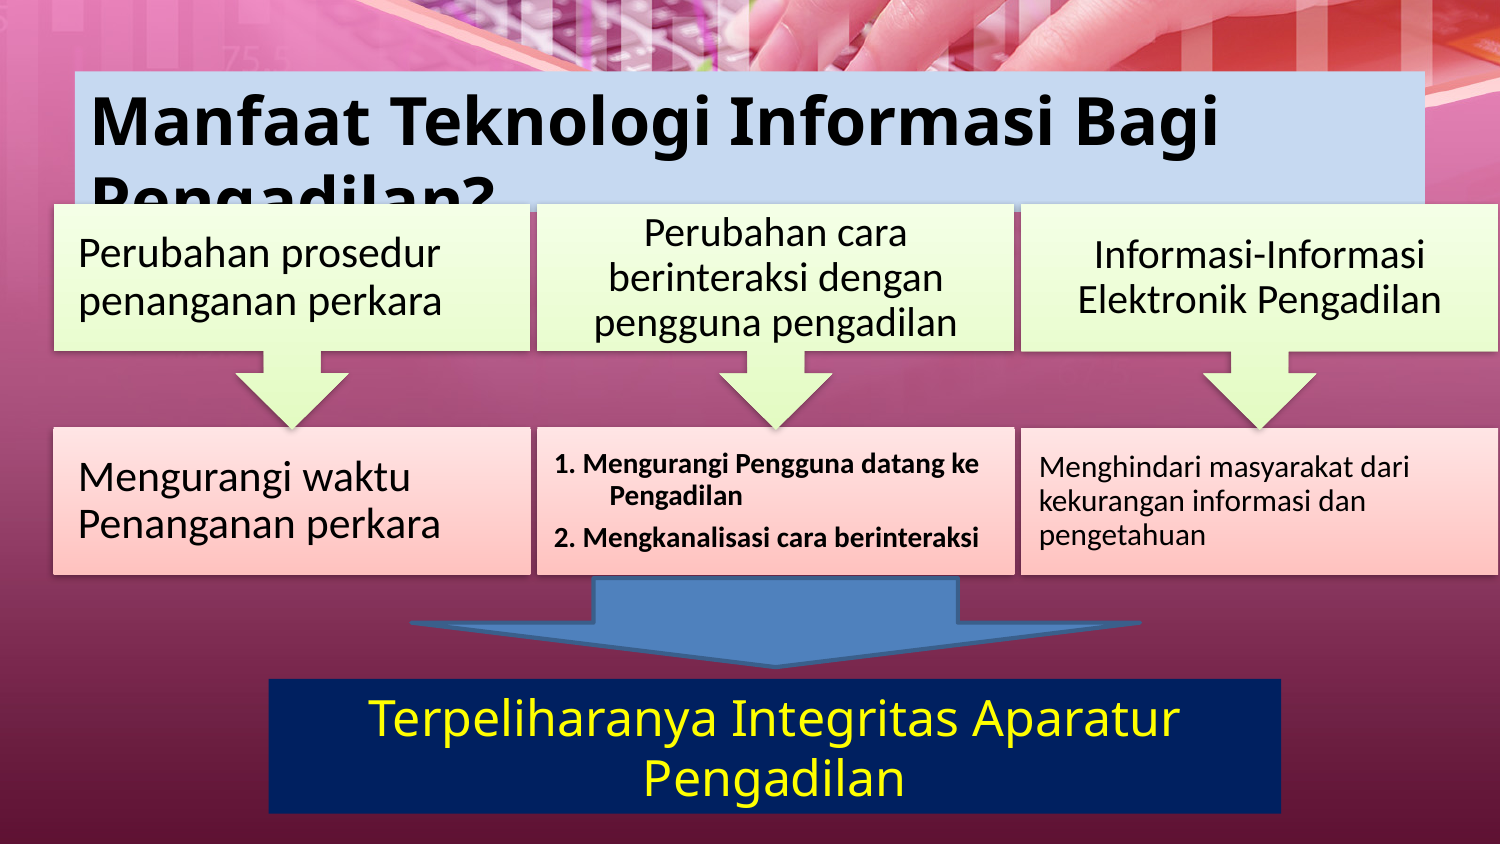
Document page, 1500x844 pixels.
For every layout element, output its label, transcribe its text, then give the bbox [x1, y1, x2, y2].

text_box Manfaat Teknologi Informasi Bagi Pengadilan? [74, 71, 1425, 203]
text_box [409, 583, 1143, 670]
picture [0, 0, 1500, 844]
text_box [53, 203, 531, 575]
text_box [1020, 204, 1499, 576]
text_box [537, 203, 1015, 576]
text_box Terpeliharanya Integritas Aparatur Pengadilan [268, 678, 1282, 814]
